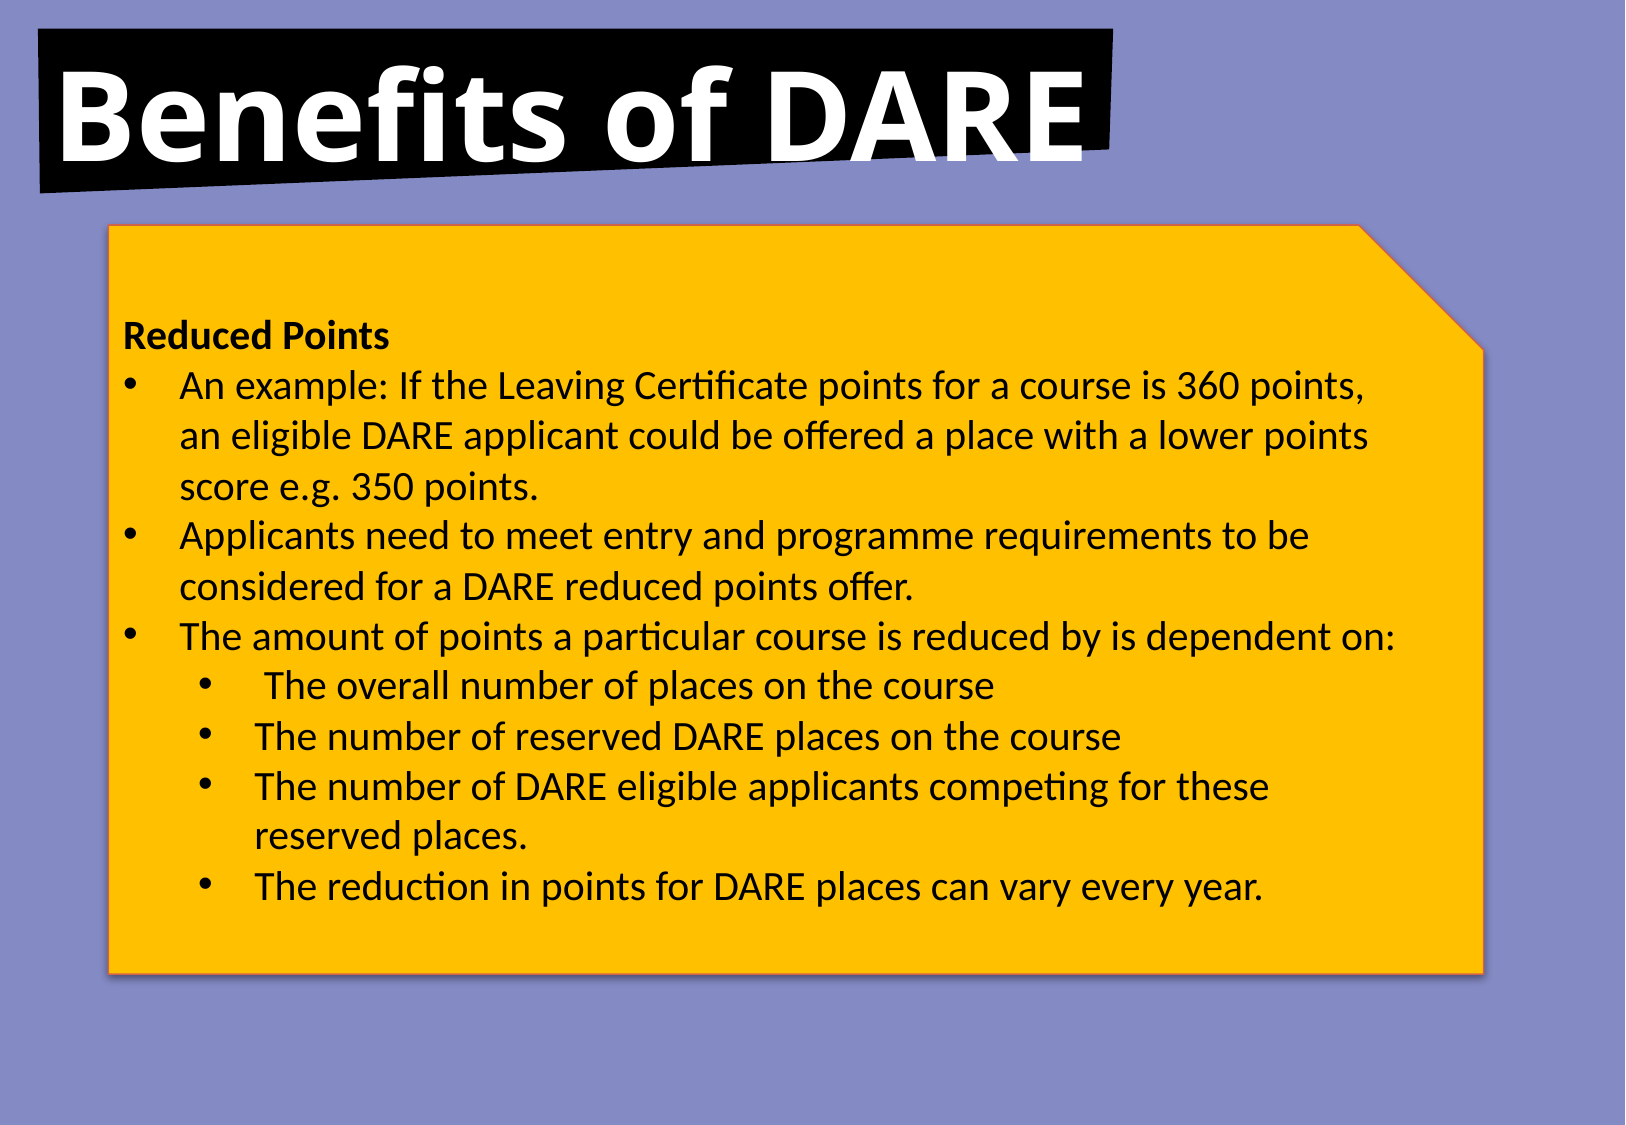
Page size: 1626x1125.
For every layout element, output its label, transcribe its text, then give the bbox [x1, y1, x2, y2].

text_box Benefits of DARE [37, 28, 1114, 194]
list [81, 310, 1576, 1053]
text_box Reduced Points An example: If the Leaving Certificate points for a course is 360 points, an eligible DARE applicant could be offered a place with a lower points score e.g. 350 points. Applicants need to meet entry and programme requirements to be considered for a DARE reduced points offer. The amount of points a particular course is reduced by is dependent on: The overall number of places on the course The number of reserved DARE places on the course The number of DARE eligible applicants competing for these reserved places. The reduction in points for DARE places can vary every year. [107, 224, 1485, 975]
